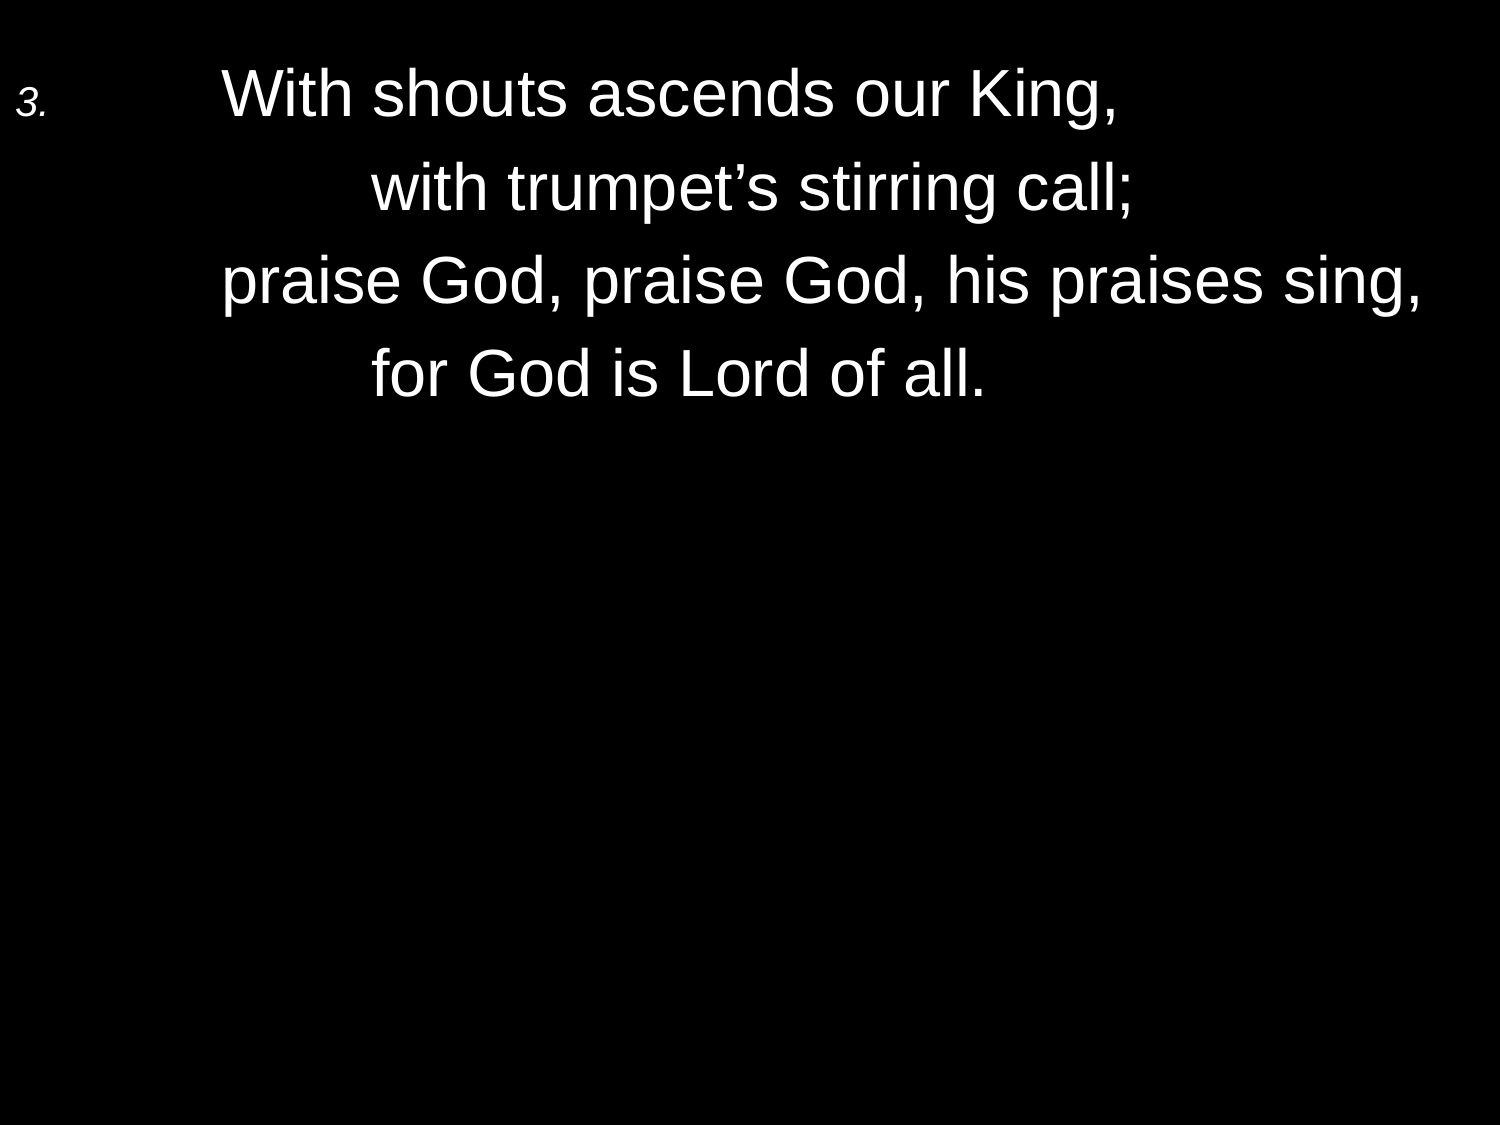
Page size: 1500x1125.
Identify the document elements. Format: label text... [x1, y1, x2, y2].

list 3. With shouts ascends our King, with trumpet’s stirring call; praise God, praise God, his praises sing, for God is Lord of all. [0, 42, 1500, 1047]
